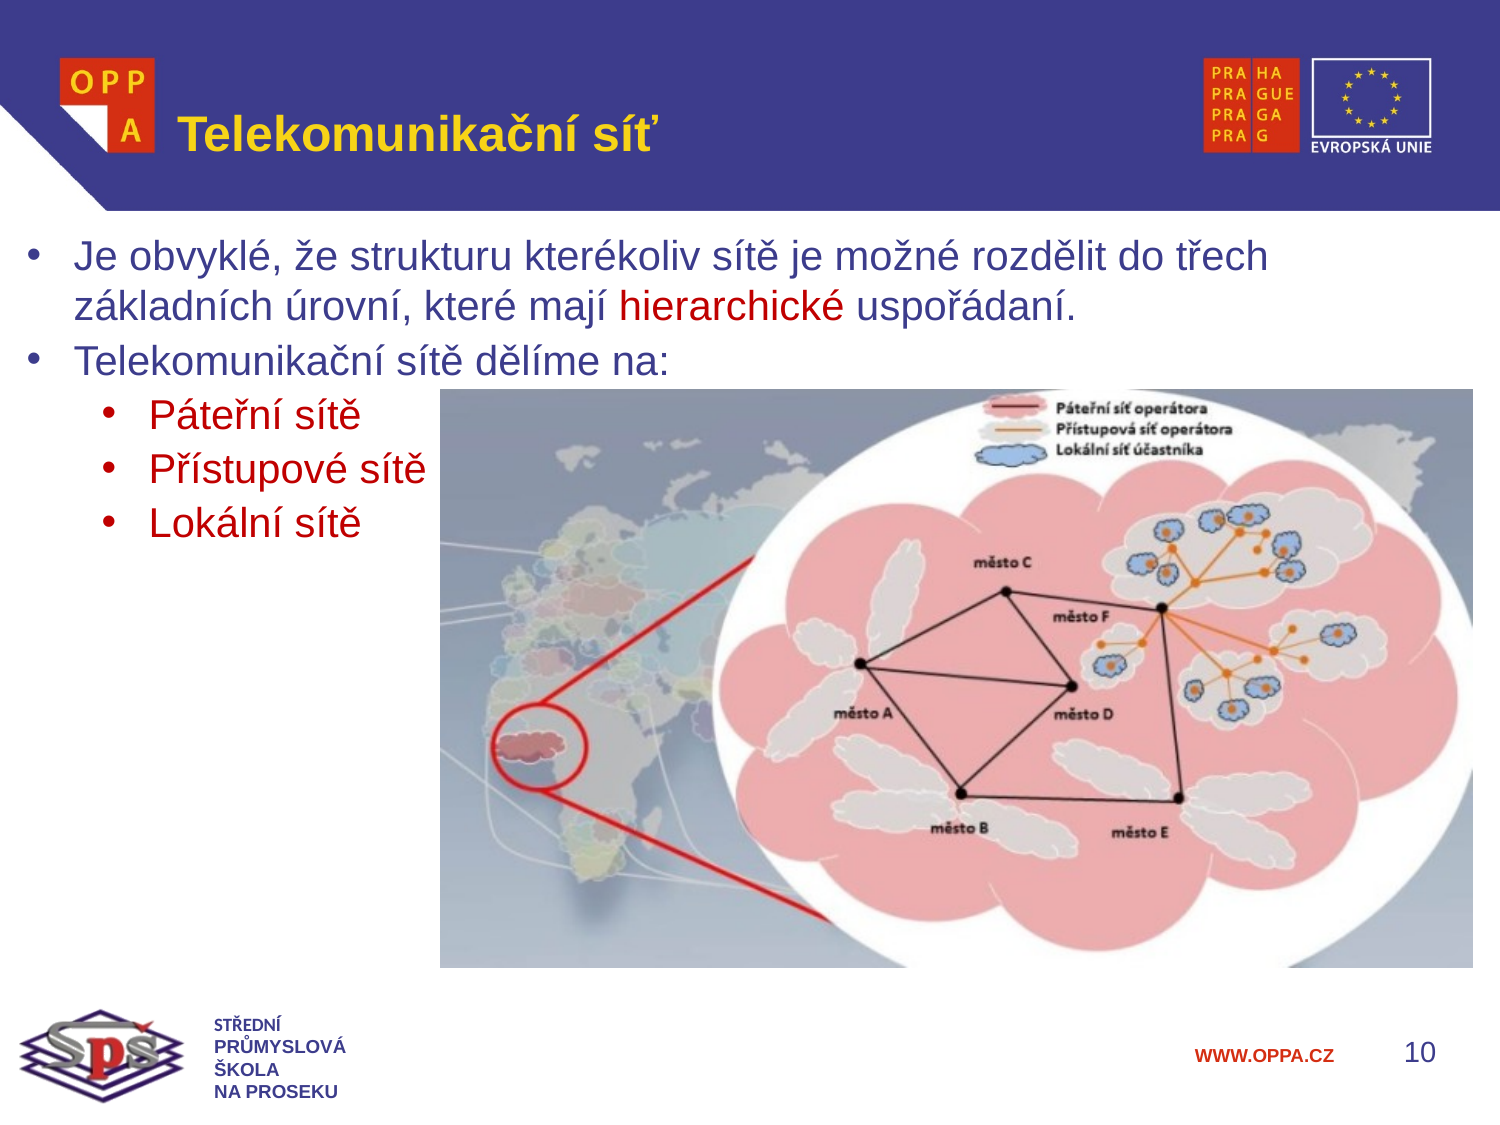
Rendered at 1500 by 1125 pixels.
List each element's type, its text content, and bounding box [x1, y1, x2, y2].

title Telekomunikační síť [177, 38, 1137, 162]
picture [440, 388, 1473, 969]
slide_number 10 [1339, 1015, 1437, 1069]
picture [0, 0, 1500, 211]
text_box STŘEDNÍ PRŮMYSLOVÁ ŠKOLA NA PROSEKU [199, 1004, 509, 1110]
text_box Je obvyklé, že strukturu kterékoliv sítě je možné rozdělit do třech základních úrovní, které mají hierarchické uspořádaní. Telekomunikační sítě dělíme na: Páteřní sítě Přístupové sítě Lokální sítě [11, 221, 1495, 554]
picture [19, 1001, 186, 1107]
